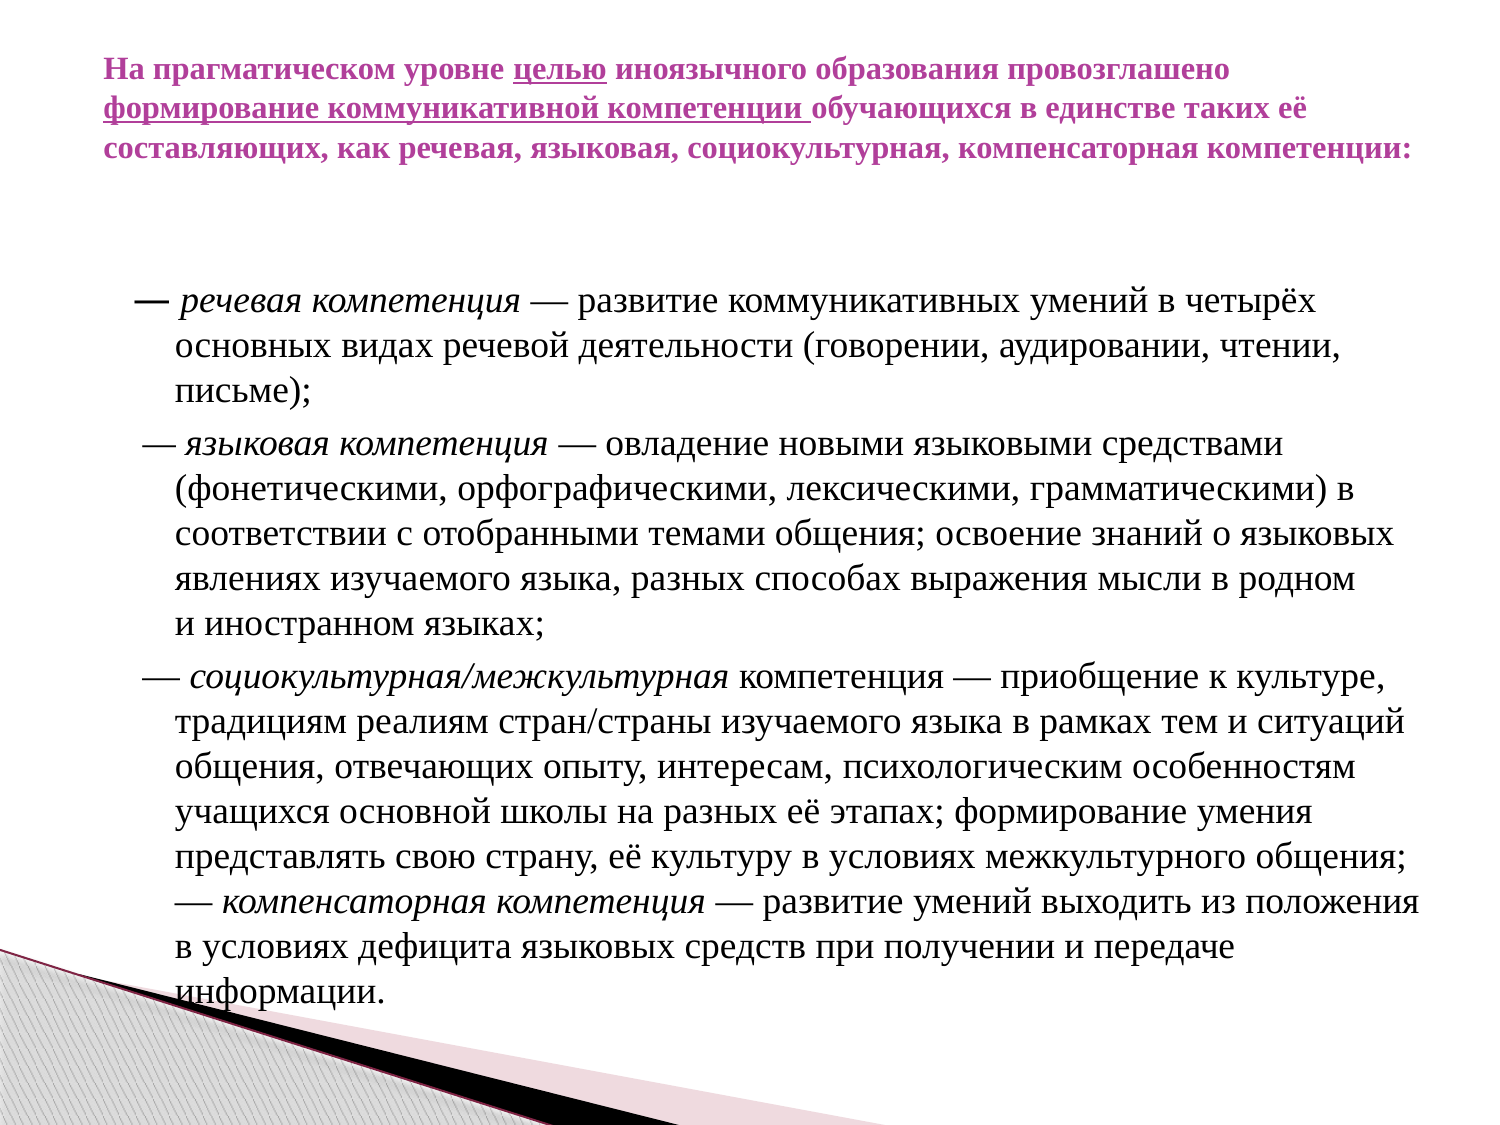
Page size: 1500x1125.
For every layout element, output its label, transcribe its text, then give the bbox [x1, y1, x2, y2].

title На прагматическом уровне целью иноязычного образования провозглашено формирование коммуникативной компетенции обучающихся в единстве таких её составляющих, как речевая, языковая, социокультурная, компенсаторная компетенции: [88, 30, 1439, 220]
list — речевая компетенция — развитие коммуникативных умений в четырёх основных видах речевой деятельности (говорении, аудировании, чтении, письме); — языковая компетенция — овладение новыми языковыми средствами (фонетическими, орфографическими, лексическими, грамматическими) в соответствии c отобранными темами общения; освоение знаний о языковых явлениях изучаемого языка, разных способах выражения мысли в родном и иностранном языках; — социокультурная/межкультурная компетенция — приобщение к культуре, традициям реалиям стран/страны изучаемого языка в рамках тем и ситуаций общения, отвечающих опыту, интересам, психологическим особенностям учащихся основной школы на разных её этапах; формирование умения представлять свою страну, её культуру в условиях межкультурного общения; — компенсаторная компетенция — развитие умений выходить из положения в условиях дефицита языковых средств при получении и передаче информации. [100, 267, 1451, 1064]
